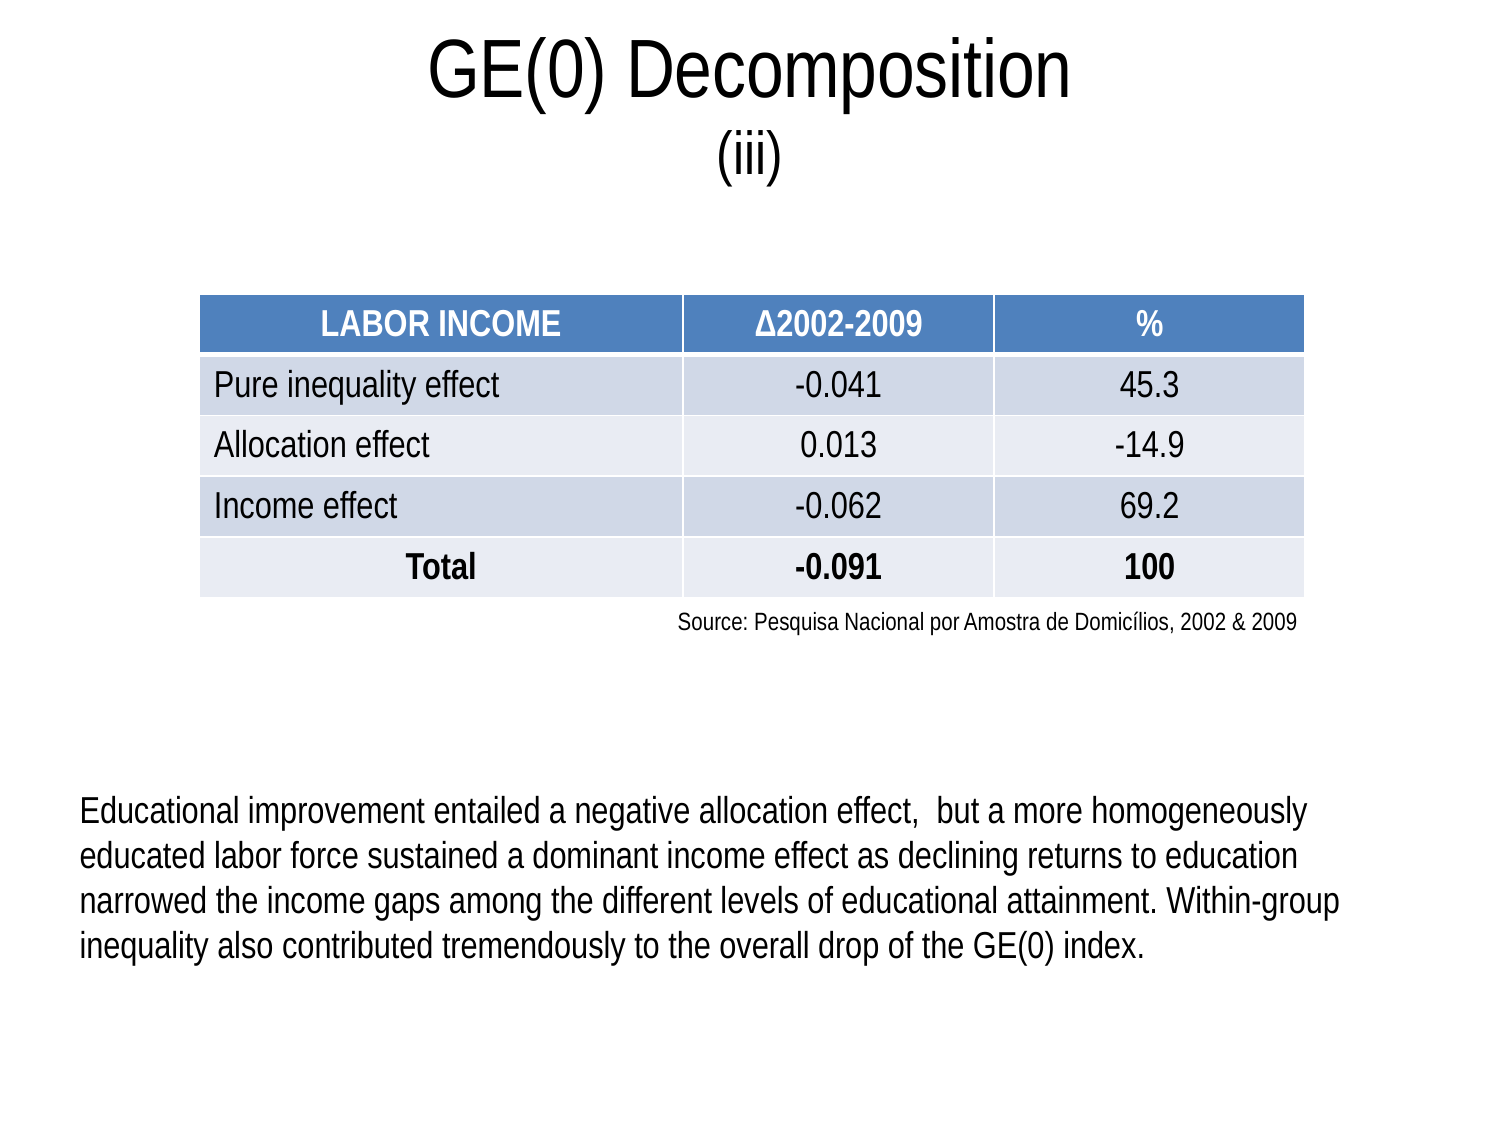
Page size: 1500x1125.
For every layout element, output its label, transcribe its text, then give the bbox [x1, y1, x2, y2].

table_cell -0.062 [684, 477, 993, 536]
text_box GE(0) Decomposition (iii) [74, 7, 1425, 195]
table_cell Income effect [200, 477, 682, 536]
table_cell 100 [995, 538, 1304, 597]
table_header Δ2002-2009 [684, 295, 993, 352]
table_header LABOR INCOME [200, 295, 682, 352]
table_cell 0.013 [684, 416, 993, 475]
table_cell Allocation effect [200, 416, 682, 475]
table_cell -0.091 [684, 538, 993, 597]
table_cell Pure inequality effect [200, 357, 682, 415]
table_cell 45.3 [995, 357, 1304, 415]
text_box Educational improvement entailed a negative allocation effect, but a more homogeneously educated labor force sustained a dominant income effect as declining returns to education narrowed the income gaps among the different levels of educational attainment. Within-group inequality also contributed tremendously to the overall drop of the GE(0) index. [64, 778, 1447, 974]
table_header % [995, 295, 1304, 352]
table_cell 69.2 [995, 477, 1304, 536]
table_cell Total [200, 538, 682, 597]
table_cell -14.9 [995, 416, 1304, 475]
text_box Source: Pesquisa Nacional por Amostra de Domicílios, 2002 & 2009 [663, 597, 1315, 643]
table_cell -0.041 [684, 357, 993, 415]
